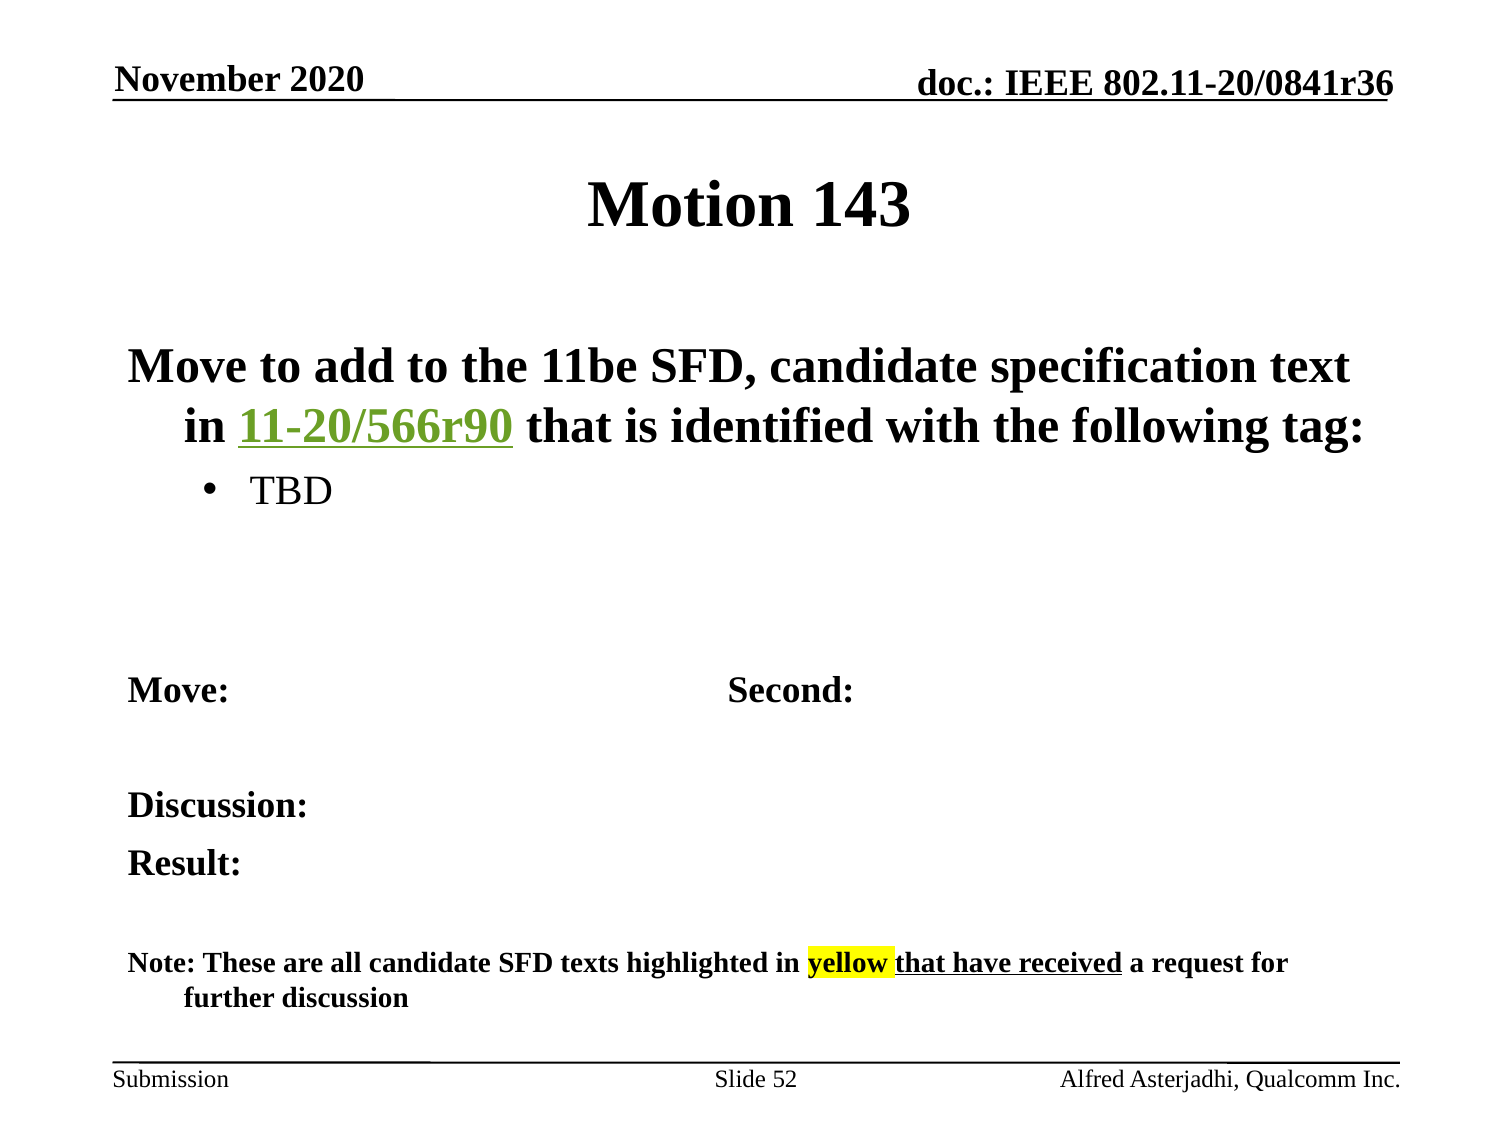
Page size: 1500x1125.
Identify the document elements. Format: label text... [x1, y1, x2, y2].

footer Alfred Asterjadhi, Qualcomm Inc. [878, 1061, 1402, 1093]
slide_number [114, 54, 423, 100]
title Motion 143 [112, 112, 1388, 288]
slide_number Slide 52 [712, 1061, 800, 1123]
list Move to add to the 11be SFD, candidate specification text in 11-20/566r90 that is identified with the following tag: TBD Move: Second: Discussion: Result: Note: These are all candidate SFD texts highlighted in yellow that have received a request for further discussion [112, 324, 1388, 1051]
